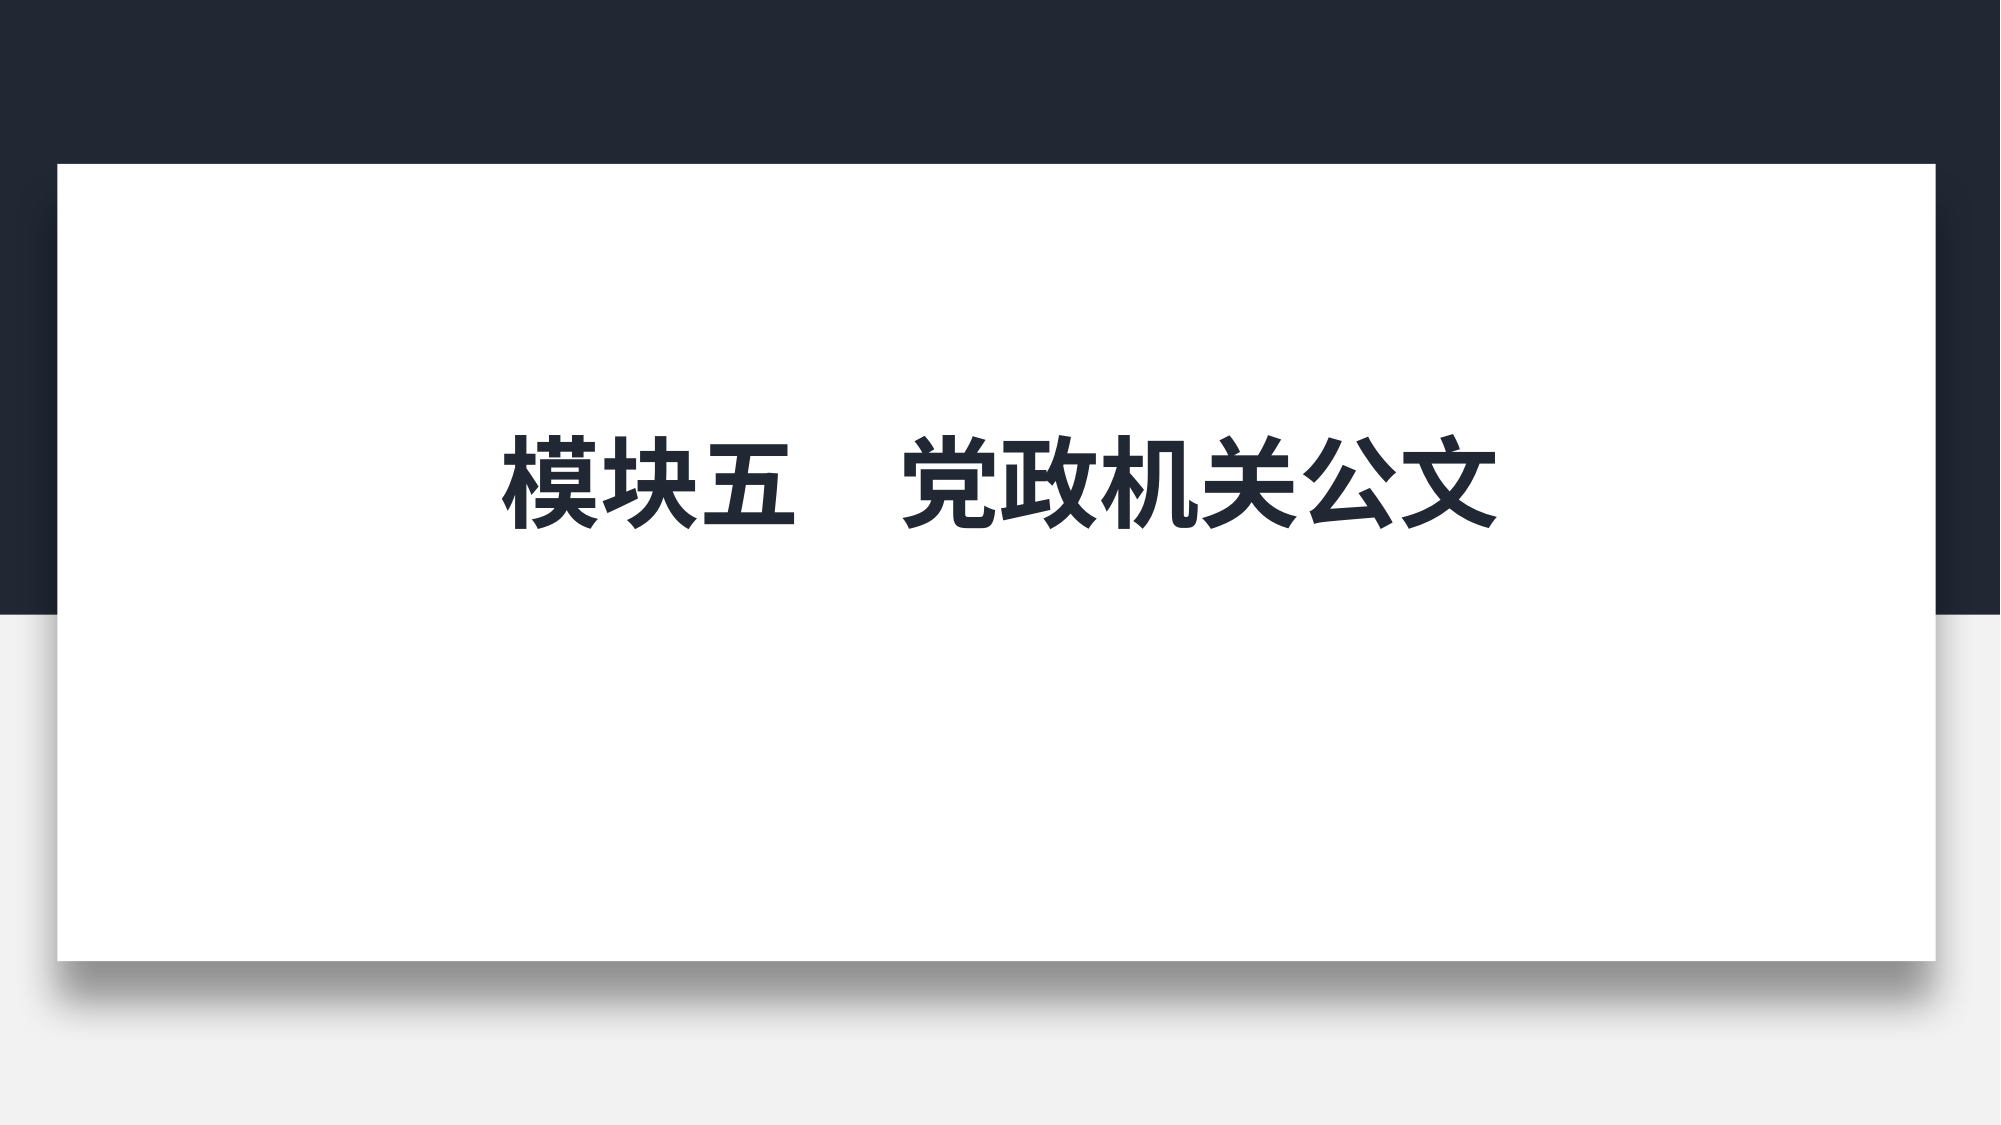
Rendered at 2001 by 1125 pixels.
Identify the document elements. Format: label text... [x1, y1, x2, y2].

text_box 模块五 党政机关公文 [485, 412, 1515, 548]
text_box [0, 0, 2000, 616]
text_box [56, 163, 1937, 962]
